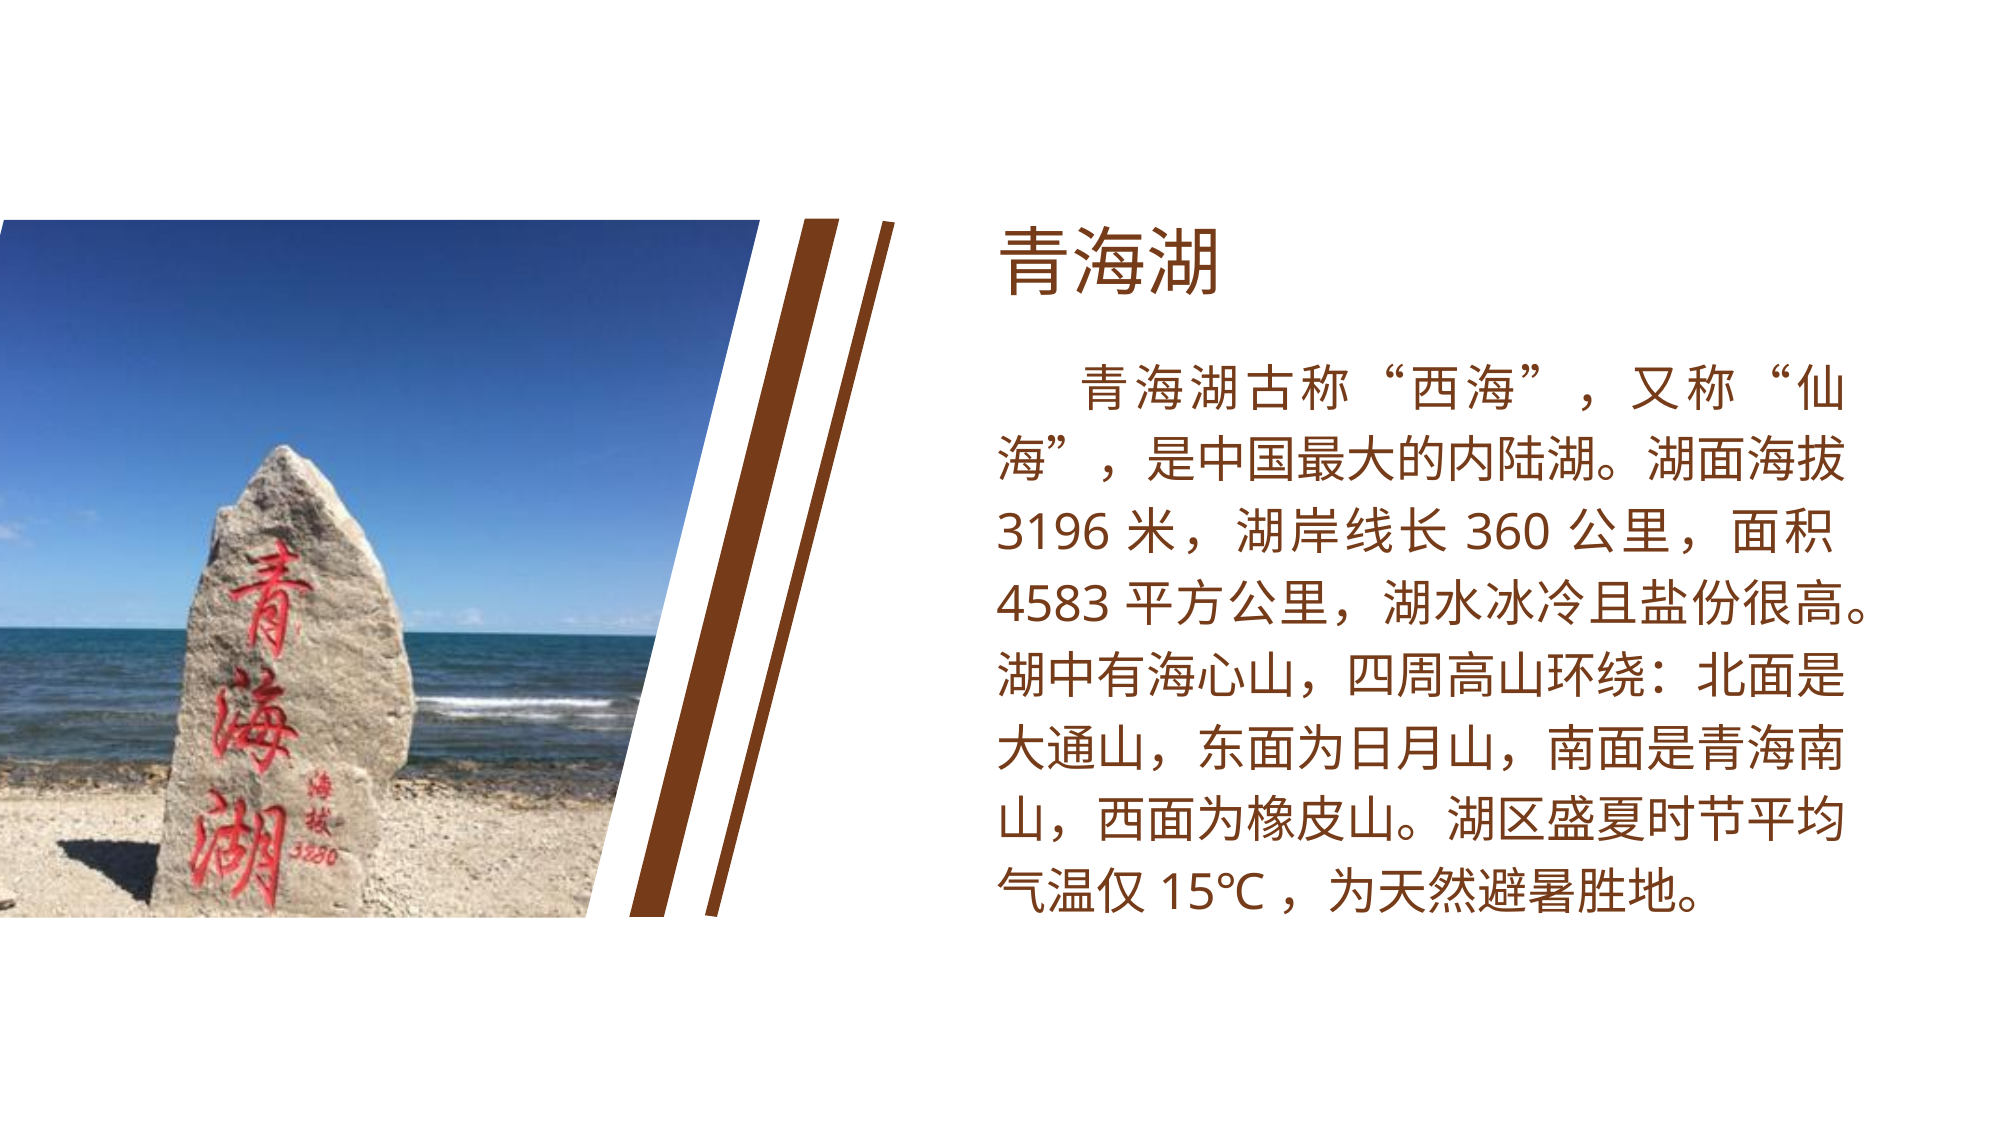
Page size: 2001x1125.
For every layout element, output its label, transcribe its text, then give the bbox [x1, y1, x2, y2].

text_box [760, 220, 895, 749]
picture [0, 219, 760, 918]
text_box 青海湖古称“西海”，又称“仙海”，是中国最大的内陆湖。湖面海拔3196米，湖岸线长360公里，面积4583平方公里，湖水冰冷且盐份很高。湖中有海心山，四周高山环绕：北面是大通山，东面为日月山，南面是青海南山，西面为橡皮山。湖区盛夏时节平均气温仅15℃，为天然避暑胜地。 [981, 336, 1862, 928]
text_box 青海湖 [981, 207, 1333, 313]
text_box [760, 218, 840, 535]
